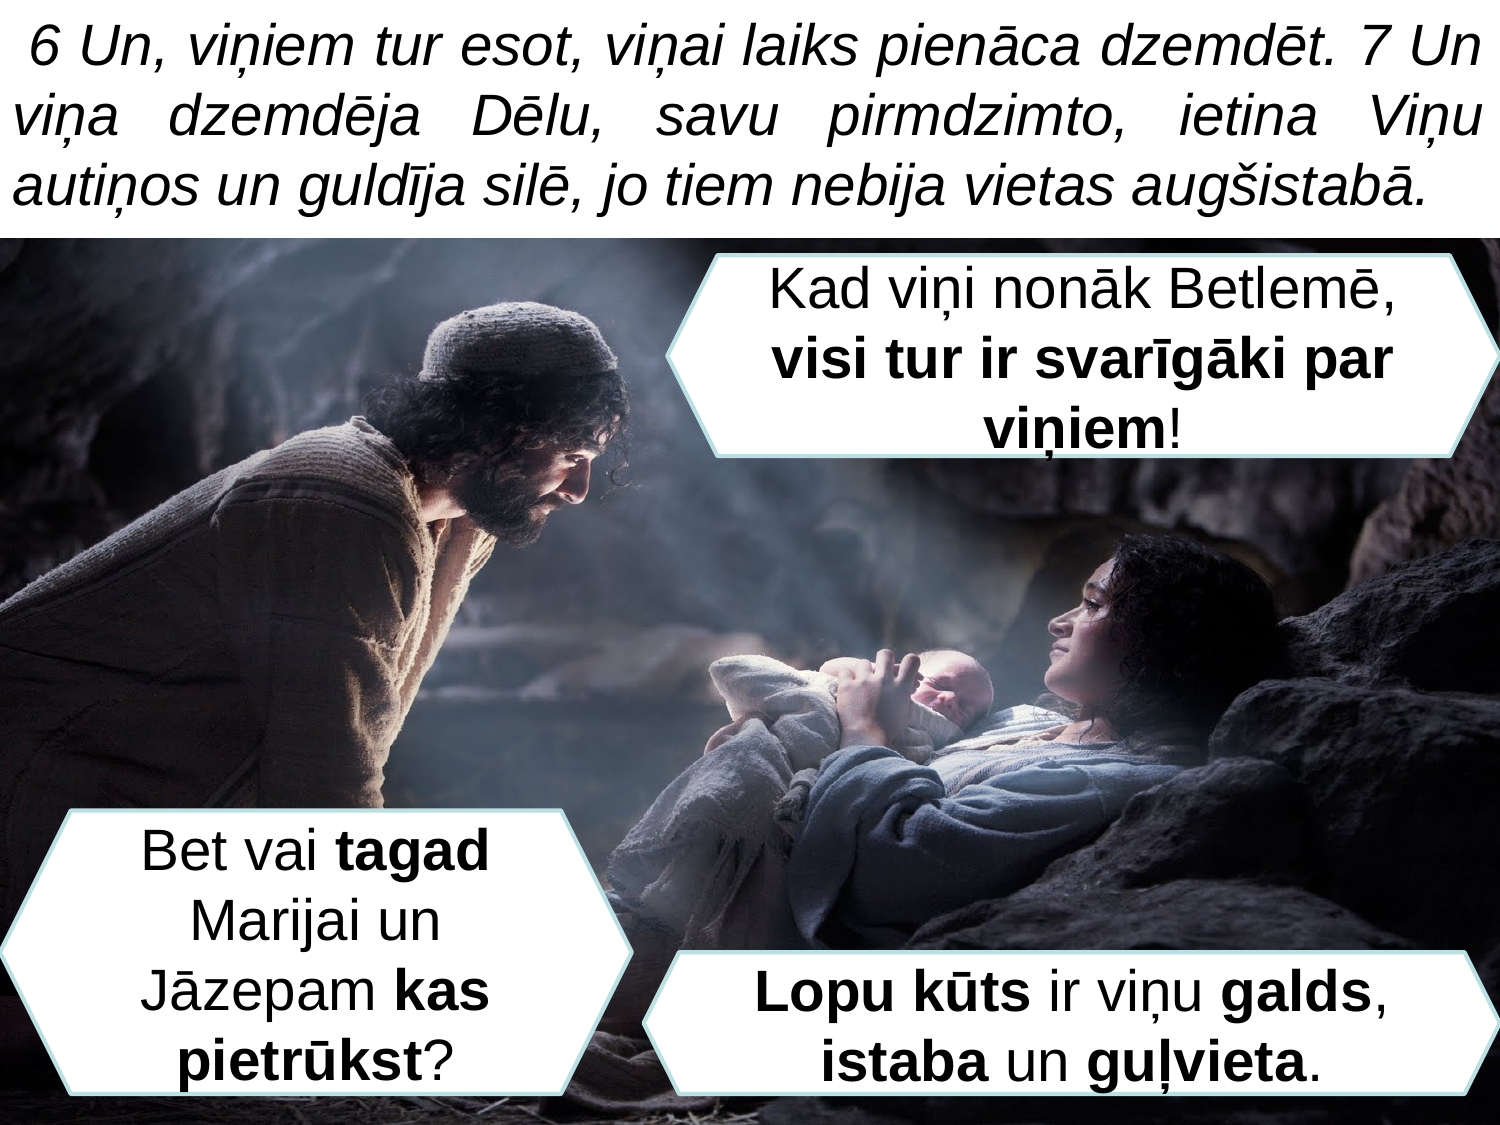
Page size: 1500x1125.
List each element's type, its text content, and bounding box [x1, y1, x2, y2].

picture [0, 238, 1500, 1125]
list 6 Un, viņiem tur esot, viņai laiks pienāca dzemdēt. 7 Un viņa dzemdēja Dēlu, savu pirmdzimto, ietina Viņu autiņos un guldīja silē, jo tiem nebija vietas augšistabā. [0, 0, 1500, 238]
